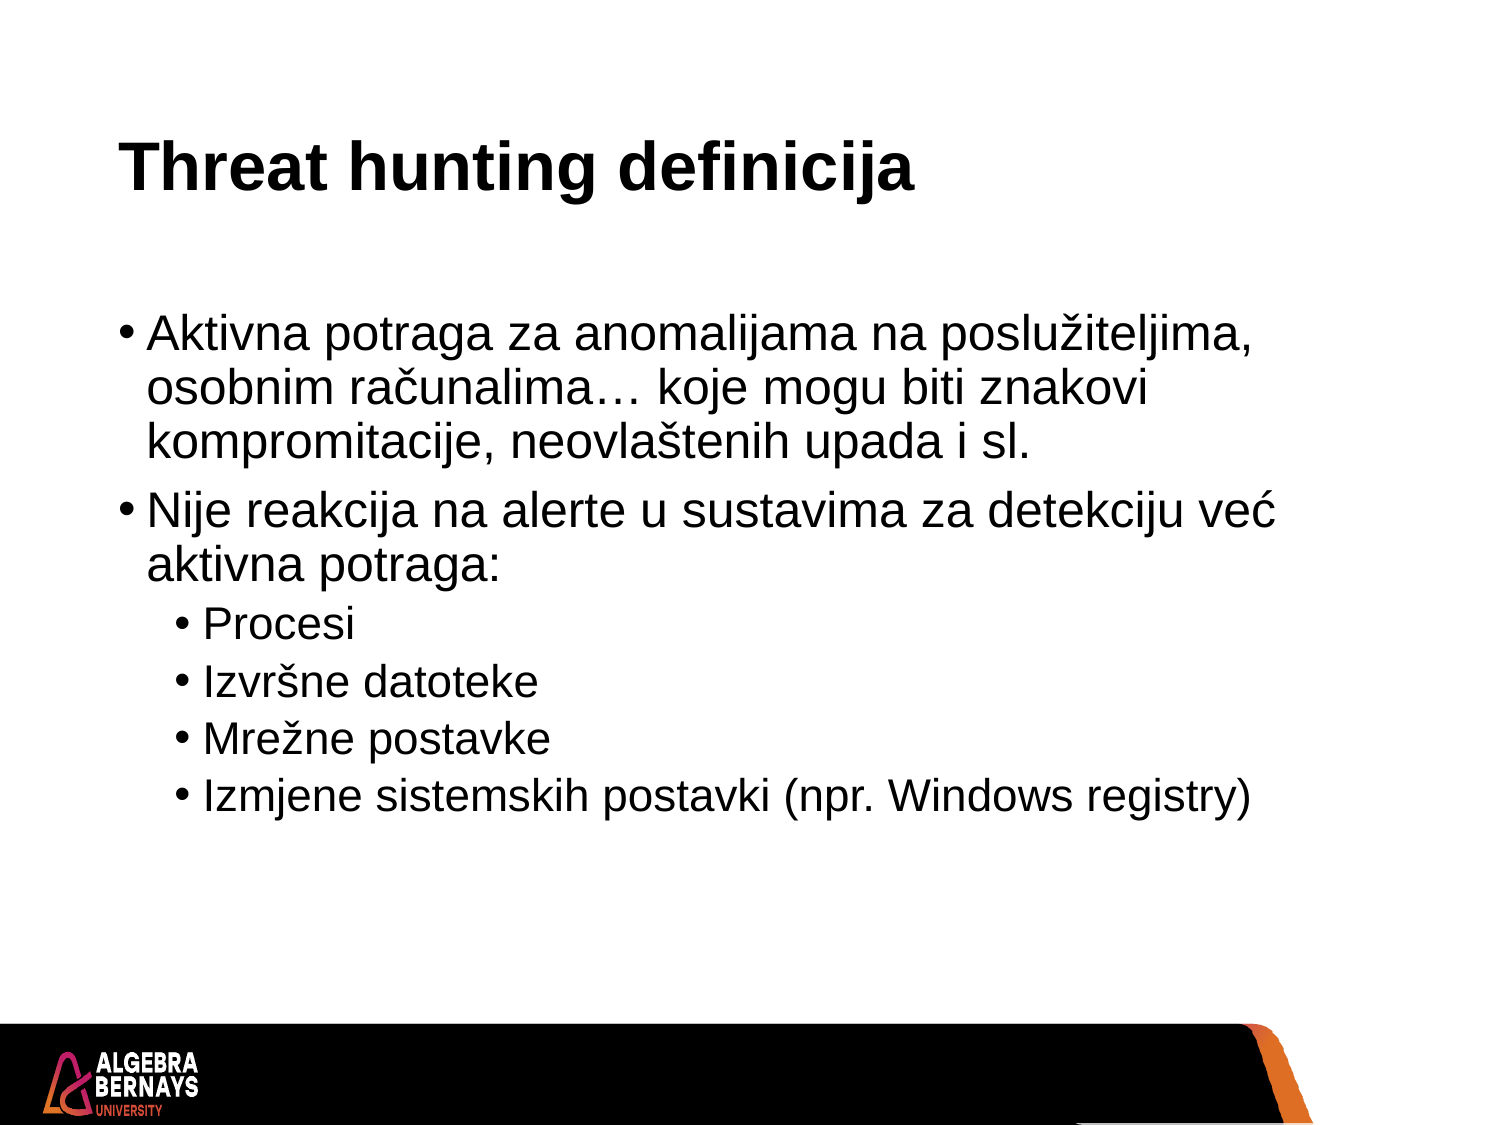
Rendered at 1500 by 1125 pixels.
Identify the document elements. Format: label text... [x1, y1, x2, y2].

list Aktivna potraga za anomalijama na poslužiteljima, osobnim računalima… koje mogu biti znakovi kompromitacije, neovlaštenih upada i sl. Nije reakcija na alerte u sustavima za detekciju već aktivna potraga: Procesi Izvršne datoteke Mrežne postavke Izmjene sistemskih postavki (npr. Windows registry) [103, 299, 1397, 1014]
title Threat hunting definicija [103, 59, 1397, 278]
picture [0, 1023, 1468, 1125]
